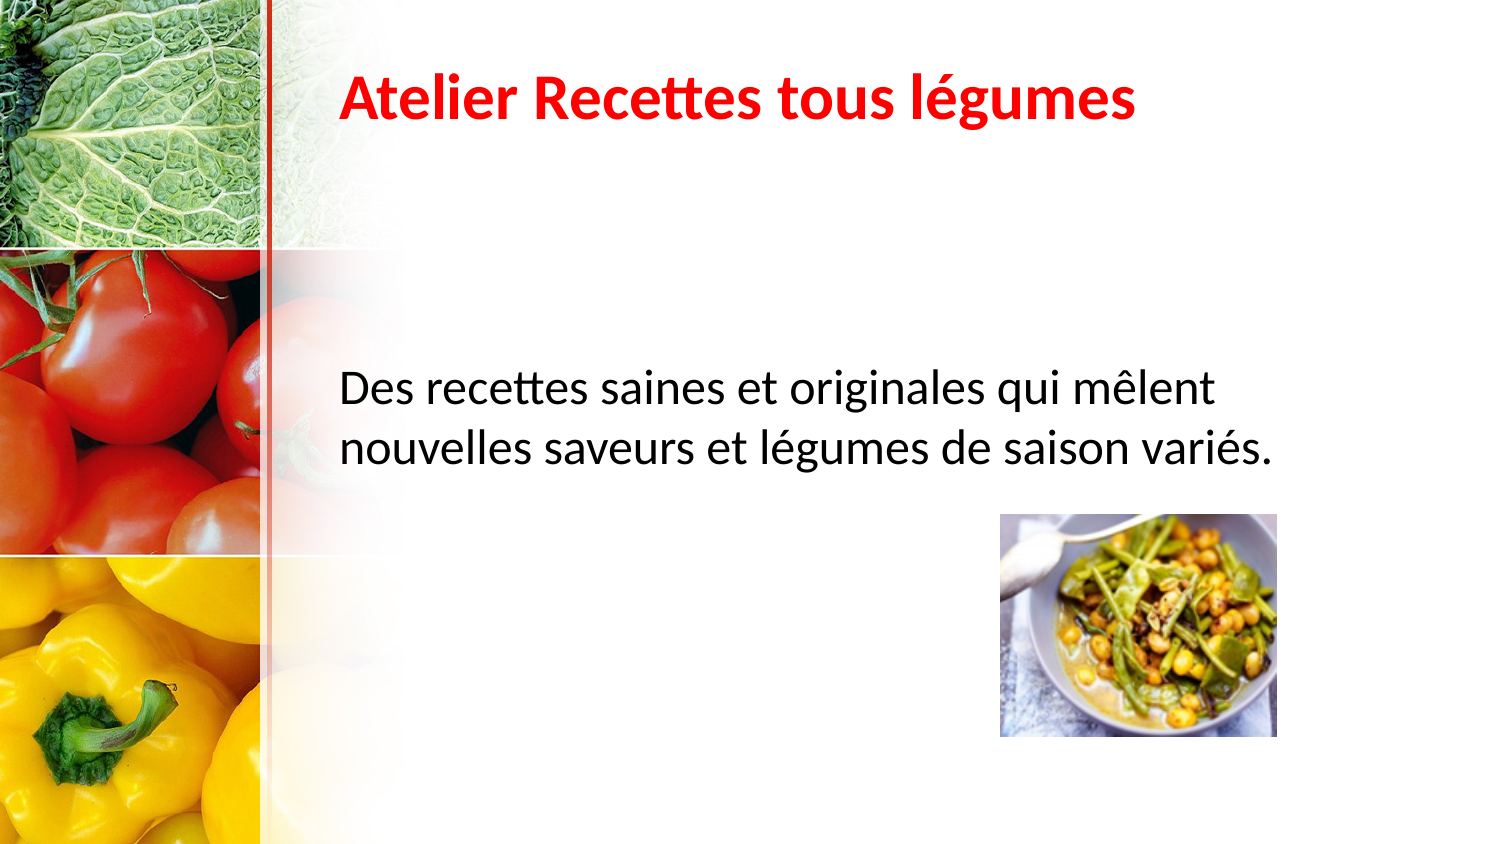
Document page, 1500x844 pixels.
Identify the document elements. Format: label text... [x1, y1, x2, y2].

text_box Des recettes saines et originales qui mêlent nouvelles saveurs et légumes de saison variés. [324, 346, 1427, 522]
picture [0, 0, 1500, 844]
title Atelier Recettes tous légumes [324, 46, 1427, 141]
